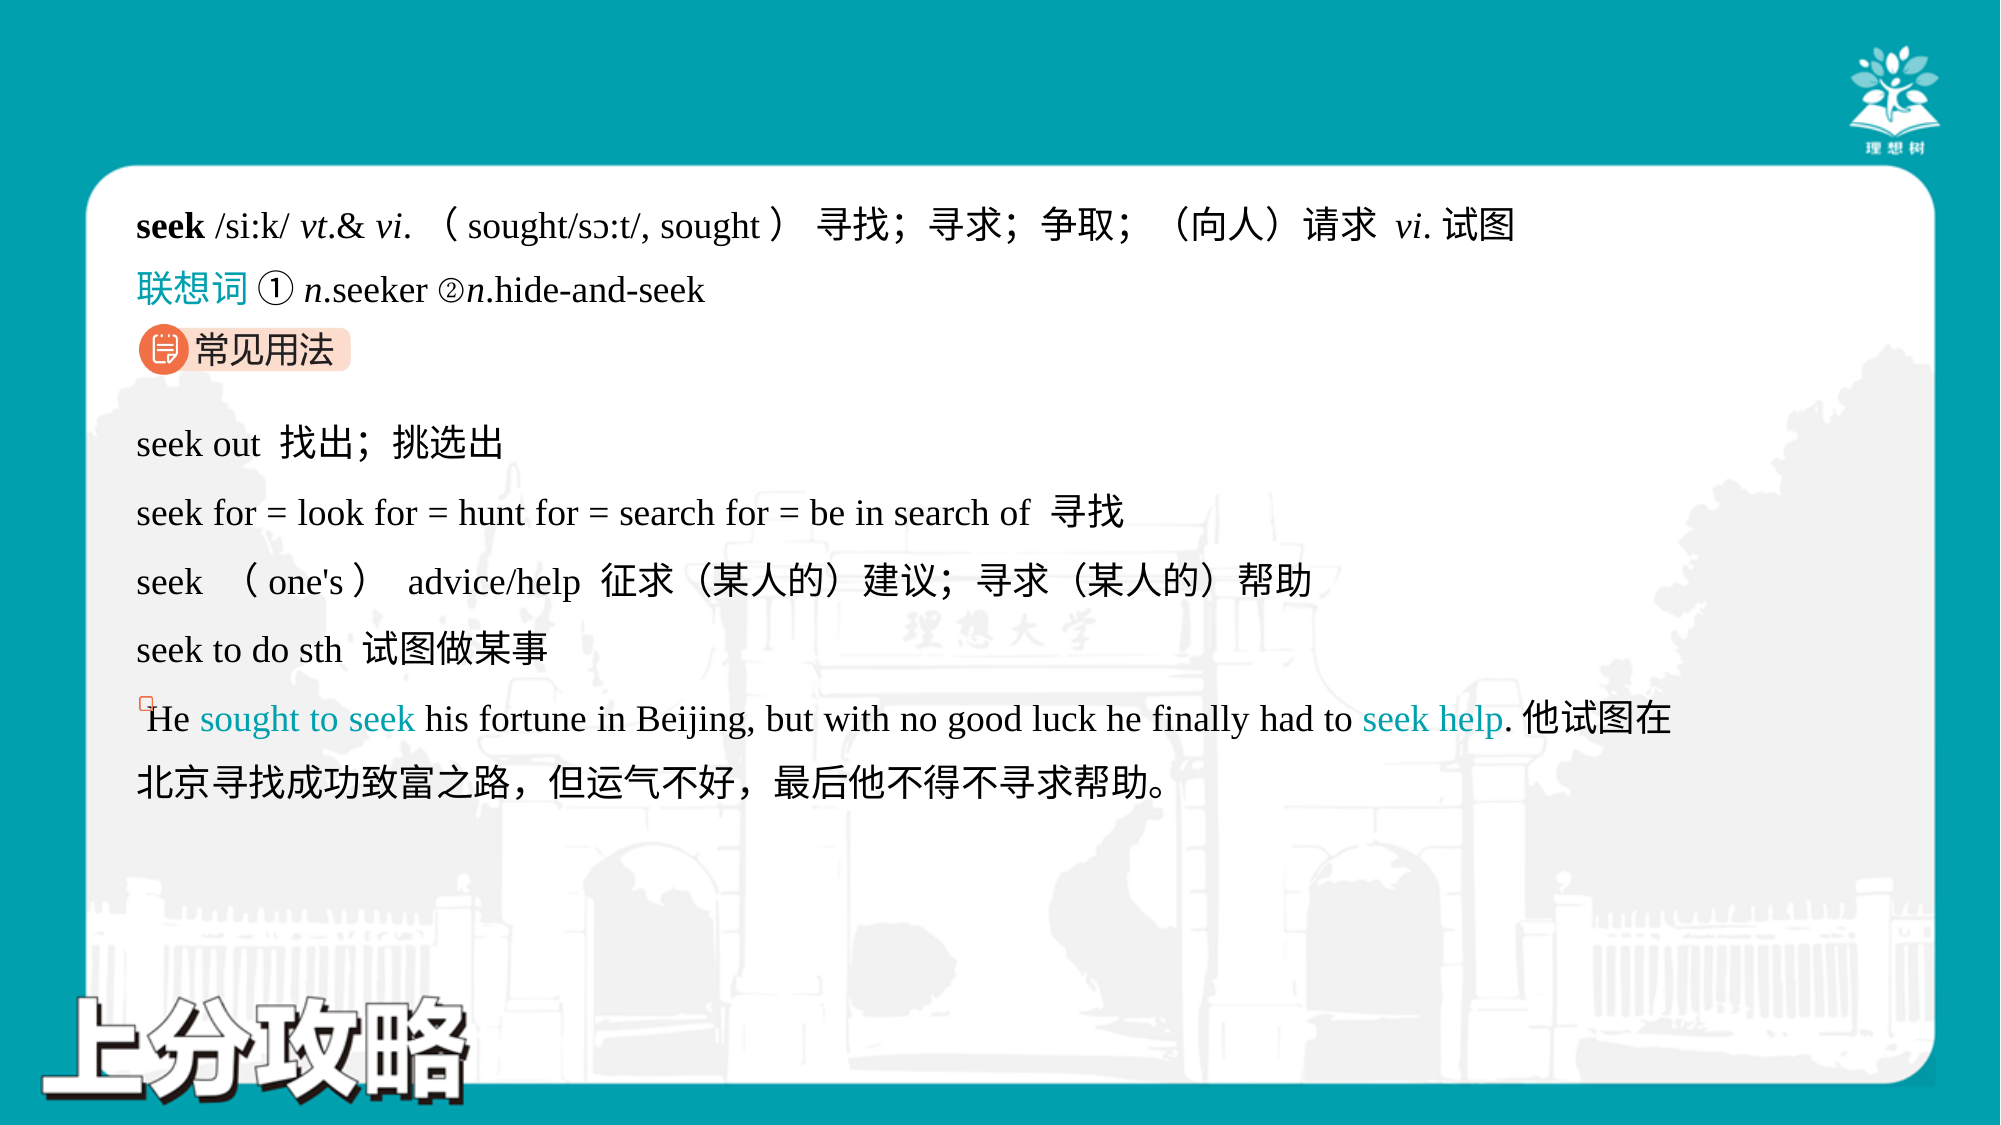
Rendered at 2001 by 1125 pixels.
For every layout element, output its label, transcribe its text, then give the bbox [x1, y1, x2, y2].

text_box seek out 找出；挑选出 seek for = look for = hunt for = search for = be in search of 寻找 seek （one's） advice/help 征求（某人的）建议；寻求（某人的）帮助 seek to do sth 试图做某事 He sought to seek his fortune in Beijing, but with no good luck he finally had to seek help.他试图在 北京寻找成功致富之路，但运气不好，最后他不得不寻求帮助。#55 [136, 395, 1865, 797]
text_box seek /si:k/ vt.& vi.（sought/sɔ:t/, sought） 寻找；寻求；争取；（向人）请求 vi.试图 联想词 ①n.seeker ②n.hide-and-seek#49 [136, 177, 1865, 303]
picture [0, 0, 2000, 1125]
